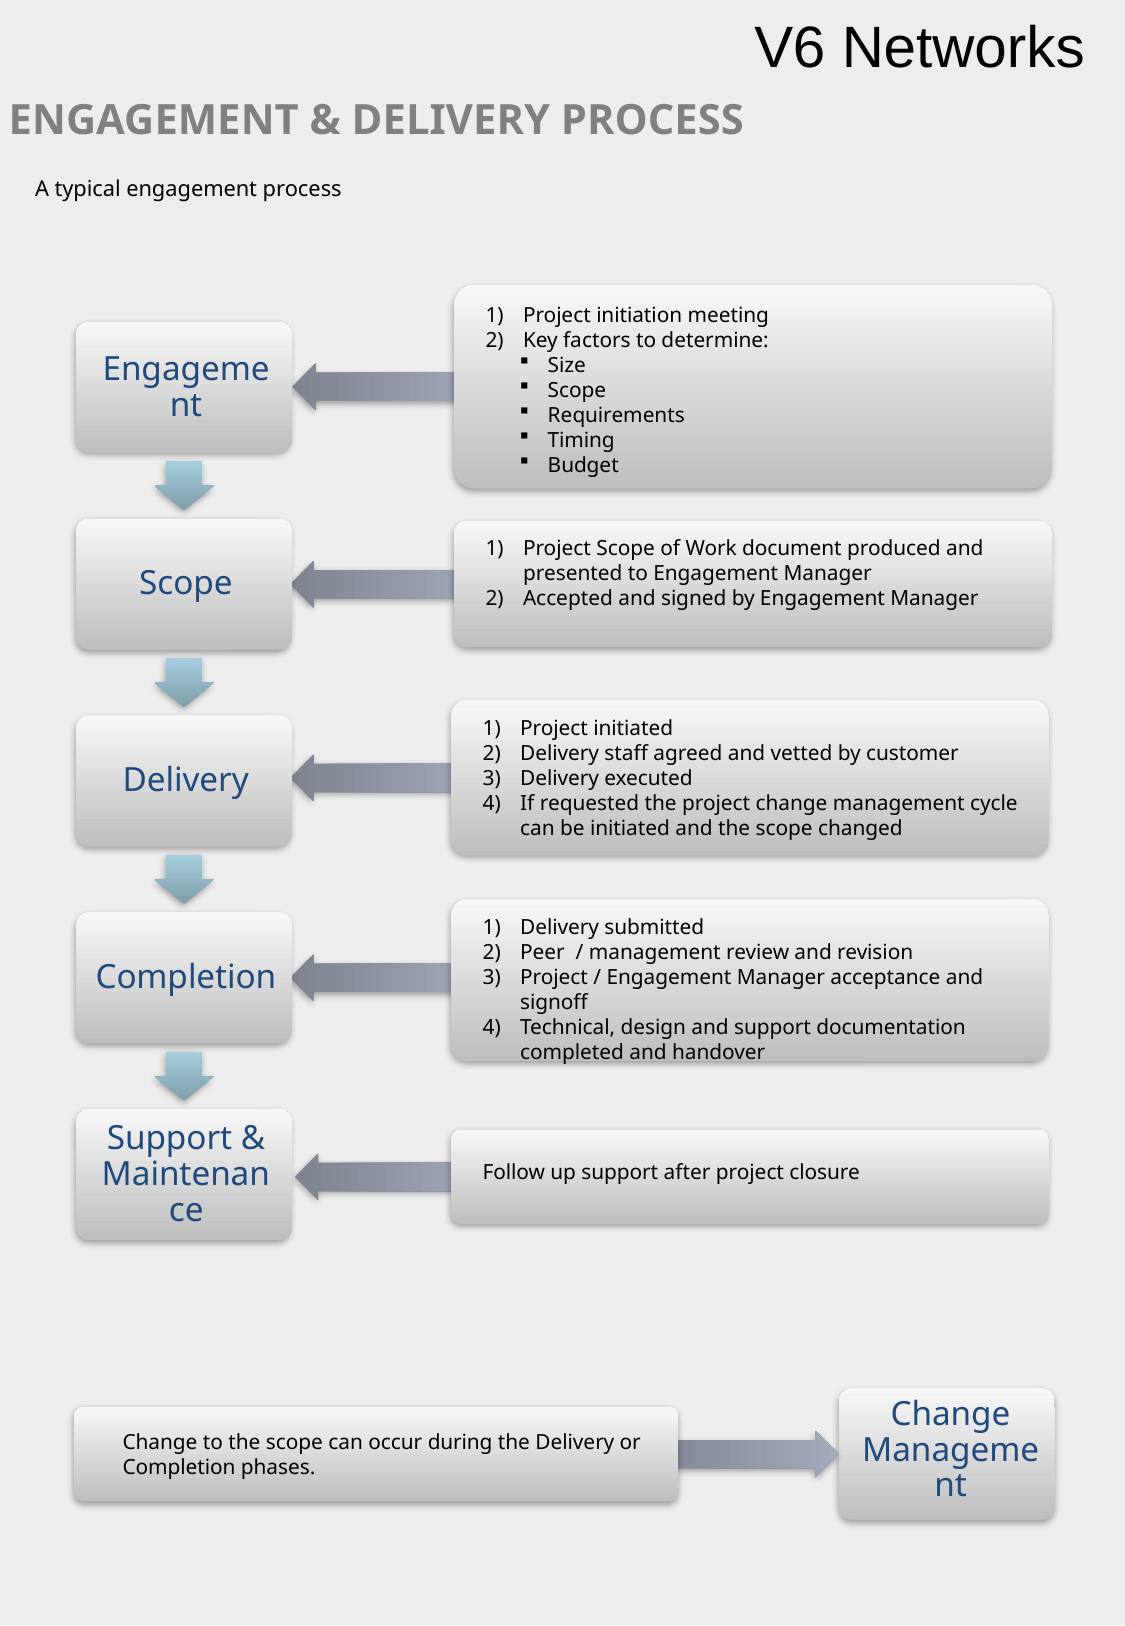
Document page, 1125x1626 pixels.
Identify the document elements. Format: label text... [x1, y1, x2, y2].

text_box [838, 1388, 1055, 1520]
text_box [453, 520, 1055, 648]
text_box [368, 286, 416, 484]
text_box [366, 483, 414, 677]
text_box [366, 677, 414, 877]
text_box A typical engagement process [20, 167, 1062, 209]
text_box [366, 877, 414, 1078]
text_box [370, 1078, 419, 1278]
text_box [450, 700, 1053, 856]
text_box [453, 284, 1053, 489]
text_box Engagement & Delivery Process [0, 84, 759, 150]
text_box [73, 1406, 699, 1502]
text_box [450, 899, 1053, 1062]
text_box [450, 1129, 1053, 1225]
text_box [75, 320, 293, 1241]
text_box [715, 1353, 763, 1555]
